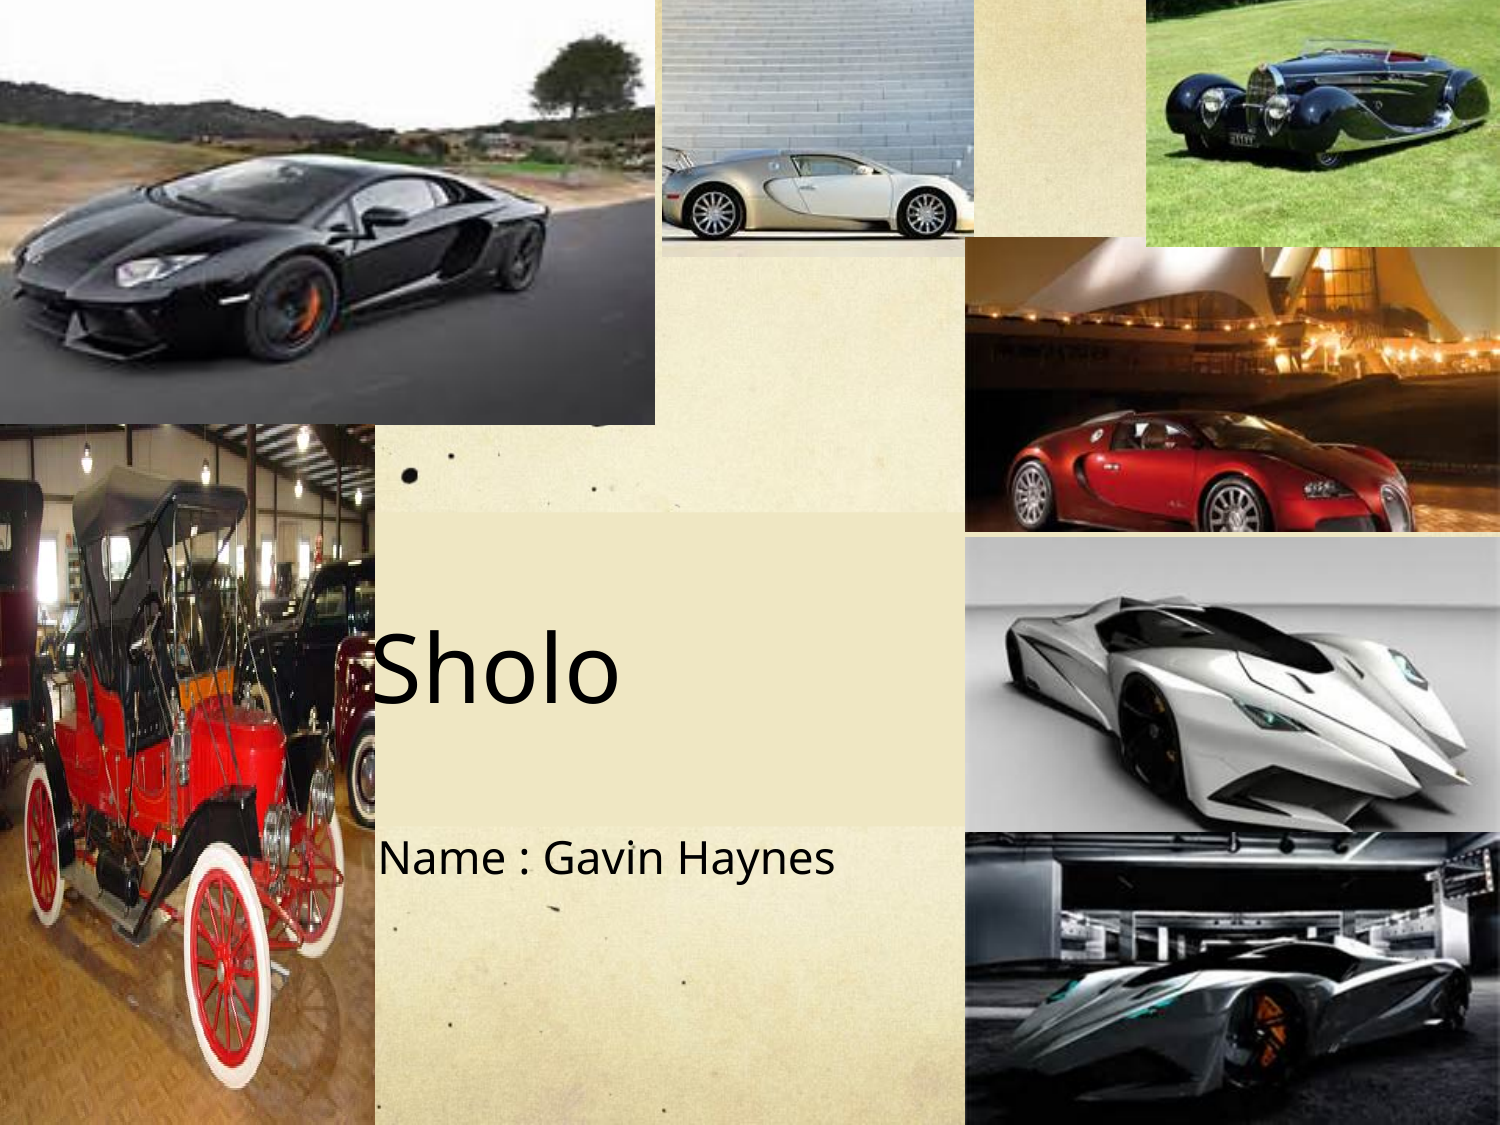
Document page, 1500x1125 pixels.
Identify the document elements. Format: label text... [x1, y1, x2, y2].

subtitle Name : Gavin Haynes [389, 829, 951, 1023]
title Sholo [389, 512, 952, 827]
picture [0, 0, 1500, 1125]
